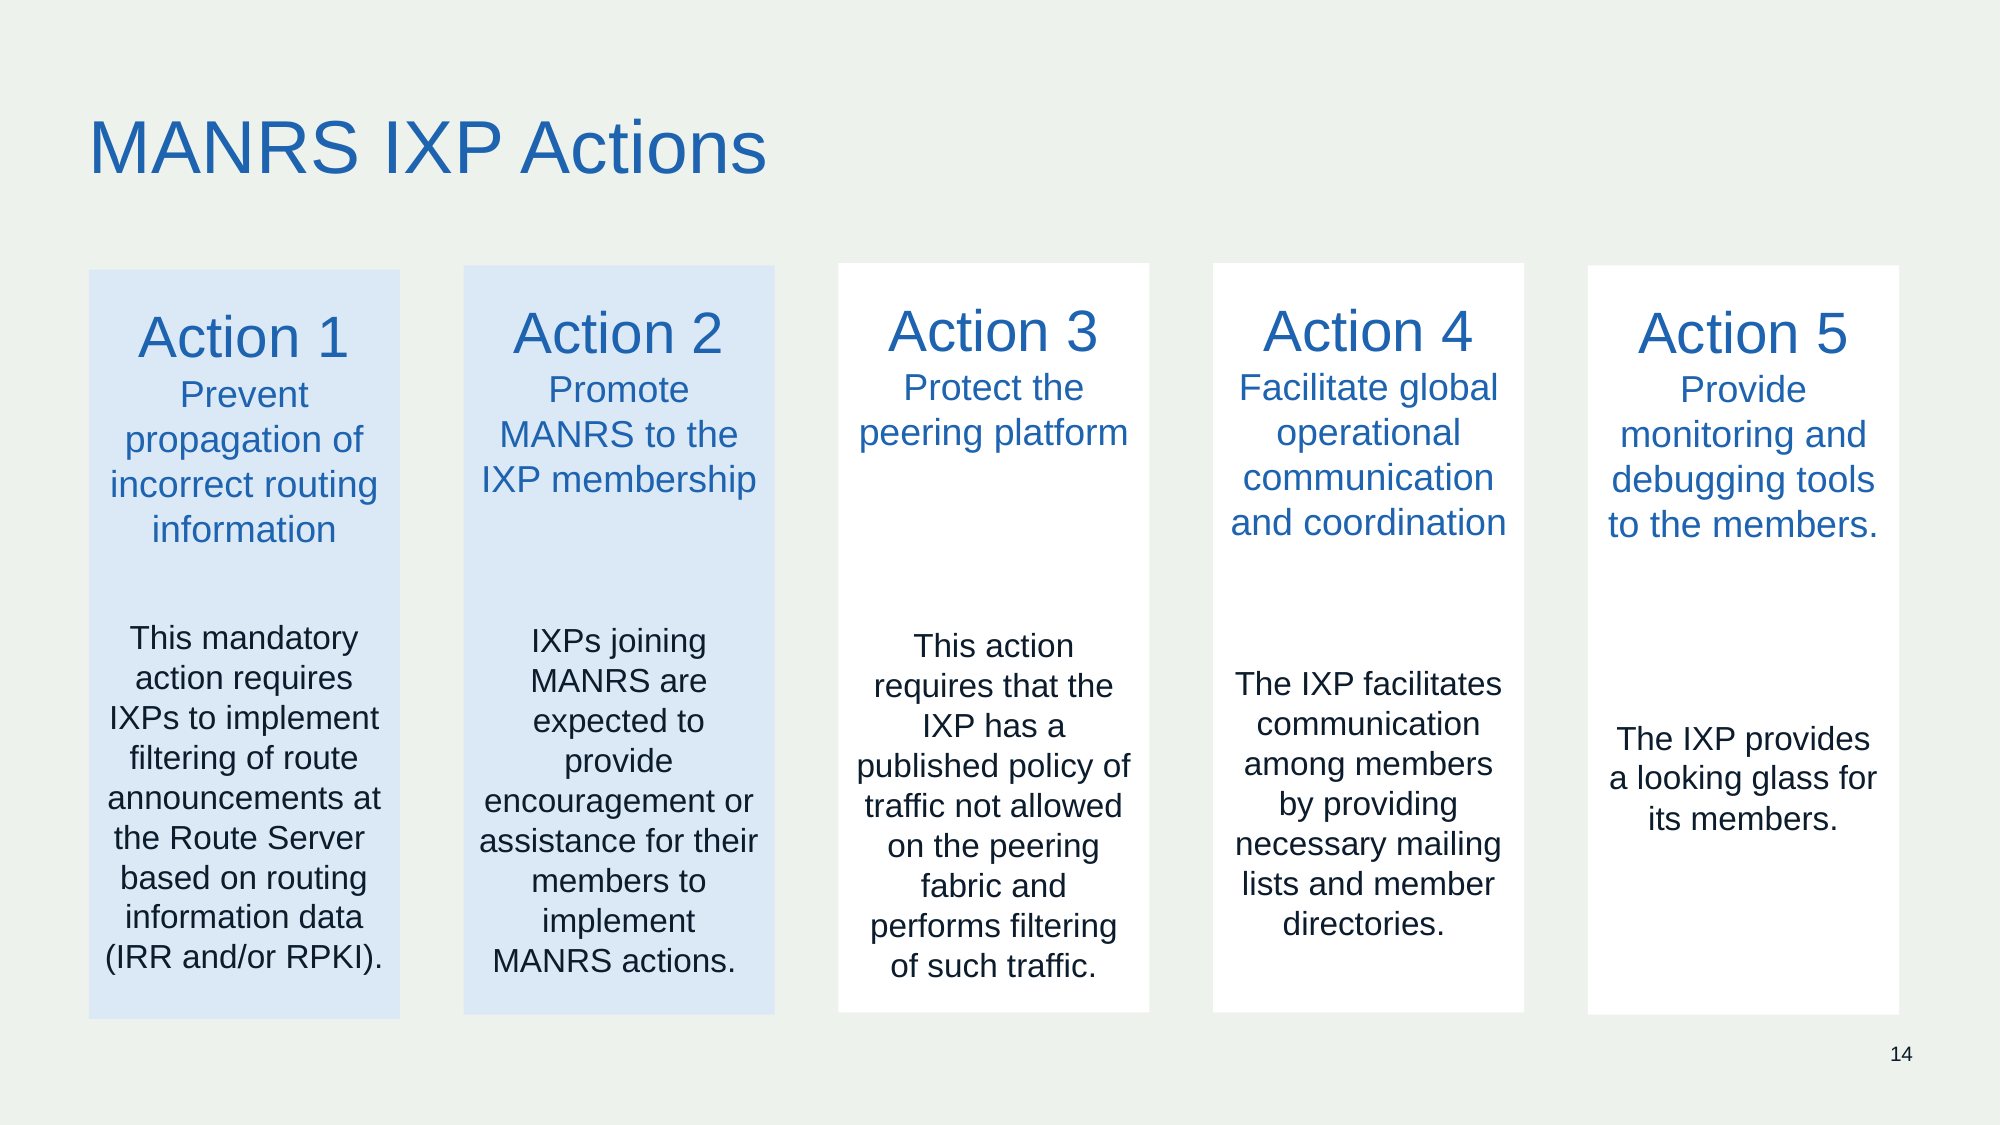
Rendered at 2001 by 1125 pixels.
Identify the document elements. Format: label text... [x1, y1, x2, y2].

title MANRS IXP Actions [88, 93, 1914, 194]
slide_number 14 [1463, 1040, 1913, 1069]
text_box Action 3 Protect the peering platform This action requires that the IXP has a published policy of traffic not allowed on the peering fabric and performs filtering of such traffic. [838, 263, 1150, 1013]
text_box Action 2 Promote MANRS to the IXP membership IXPs joining MANRS are expected to provide encouragement or assistance for their members to implement MANRS actions. [463, 265, 775, 1015]
text_box Action 4 Facilitate global operational communication and coordination The IXP facilitates communication among members by providing necessary mailing lists and member directories. [1213, 263, 1525, 1013]
list Action 1 Prevent propagation of incorrect routing information This mandatory action requires IXPs to implement filtering of route announcements at the Route Server based on routing information data (IRR and/or RPKI). [88, 269, 400, 1019]
text_box Action 5 Provide monitoring and debugging tools to the members. The IXP provides a looking glass for its members. [1587, 265, 1900, 1015]
